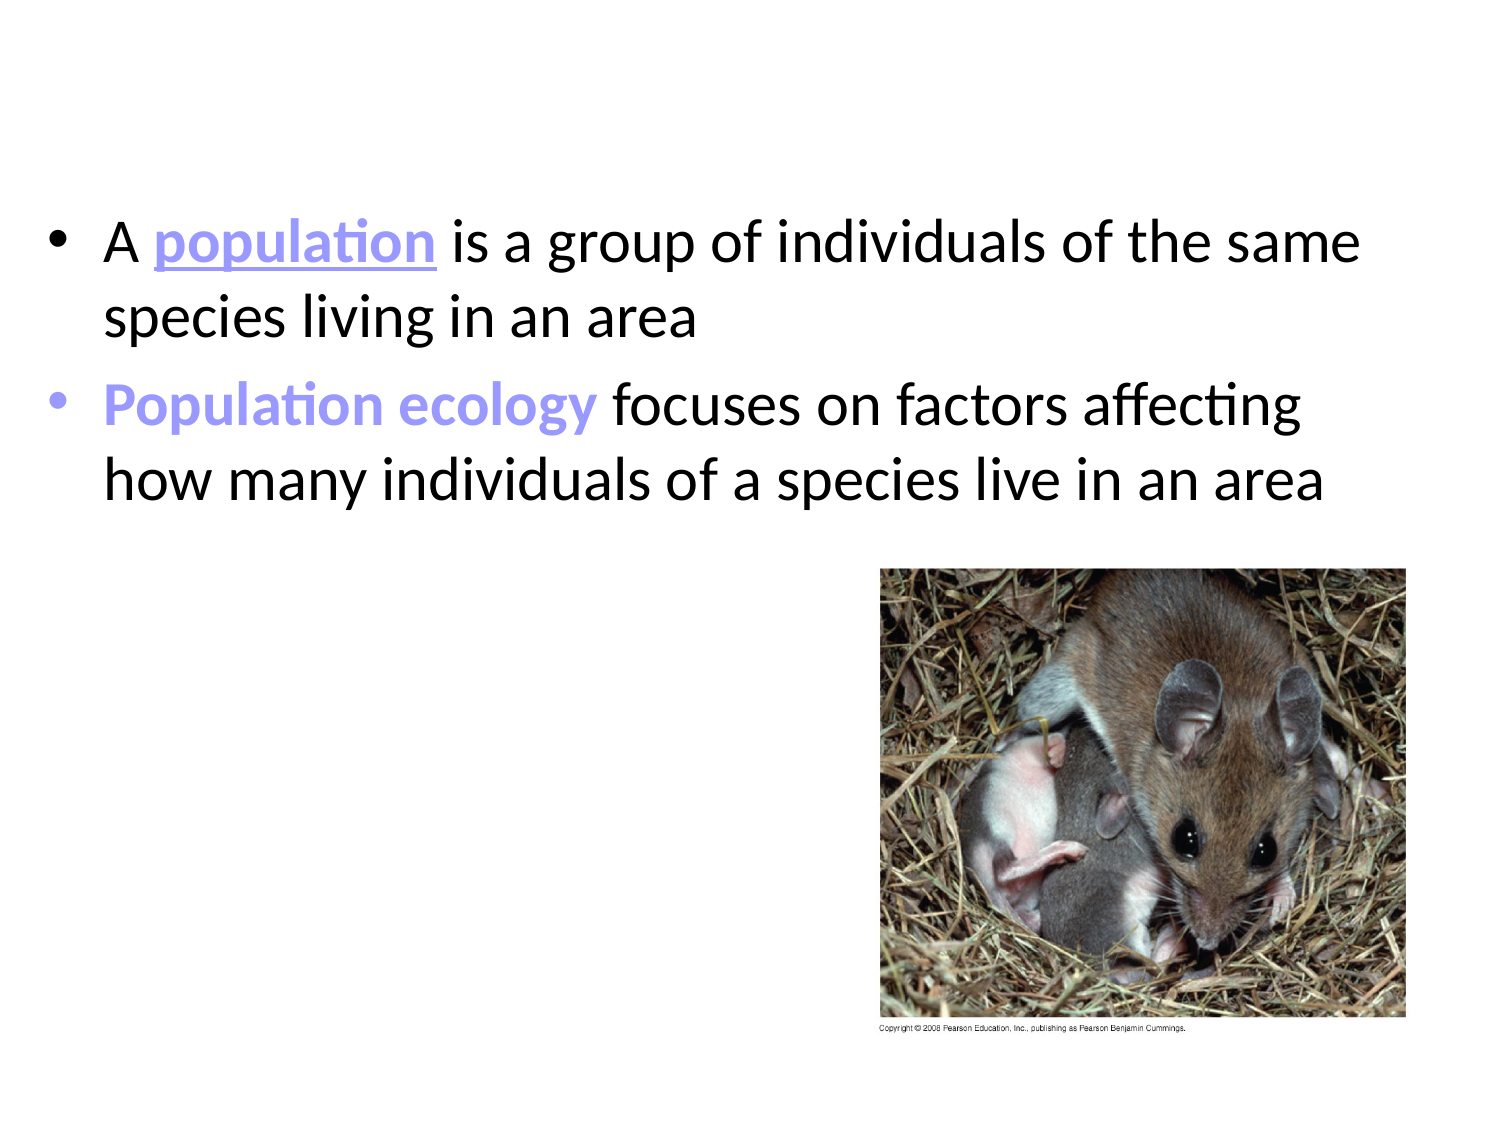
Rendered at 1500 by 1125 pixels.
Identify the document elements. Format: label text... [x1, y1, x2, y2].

list A population is a group of individuals of the same species living in an area Population ecology focuses on factors affecting how many individuals of a species live in an area [32, 192, 1432, 632]
picture [874, 562, 1411, 1038]
